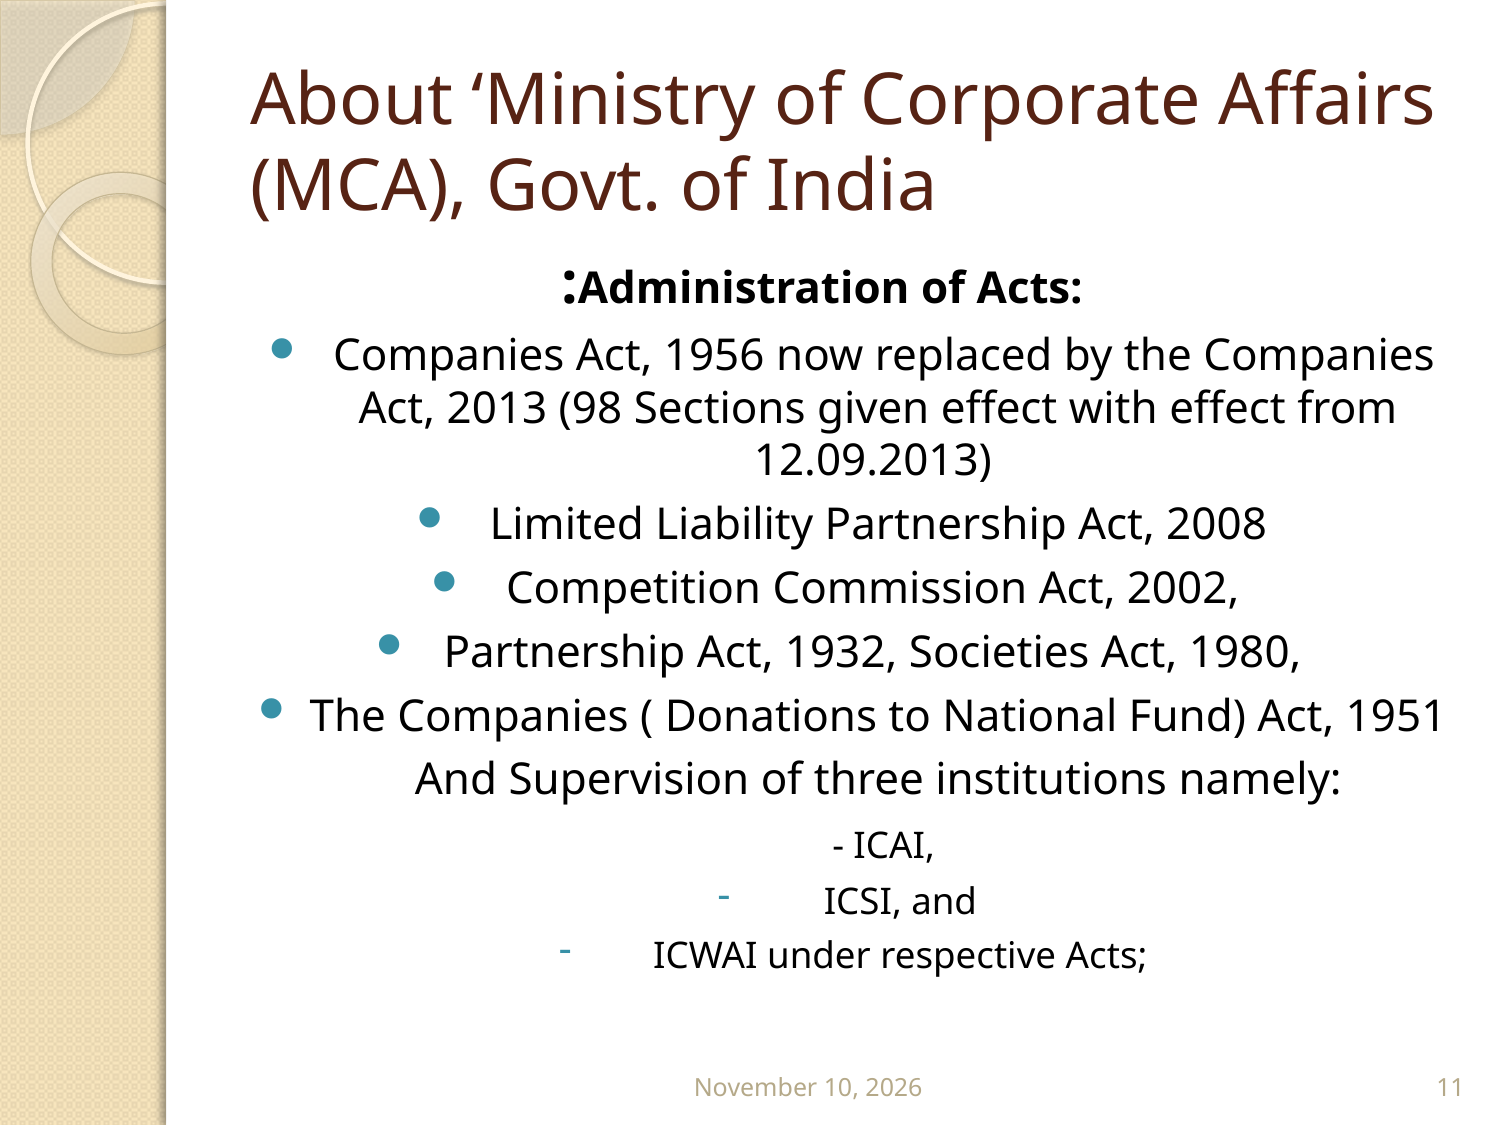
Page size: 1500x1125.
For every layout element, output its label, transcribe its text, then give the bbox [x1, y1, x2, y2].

title About ‘Ministry of Corporate Affairs (MCA), Govt. of India [235, 45, 1466, 233]
list :Administration of Acts: Companies Act, 1956 now replaced by the Companies Act, 2013 (98 Sections given effect with effect from 12.09.2013) Limited Liability Partnership Act, 2008 Competition Commission Act, 2002, Partnership Act, 1932, Societies Act, 1980, The Companies ( Donations to National Fund) Act, 1951 And Supervision of three institutions namely: - ICAI, ICSI, and ICWAI under respective Acts; [235, 237, 1466, 1025]
slide_number 11 [1413, 1034, 1488, 1113]
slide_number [587, 1034, 938, 1113]
